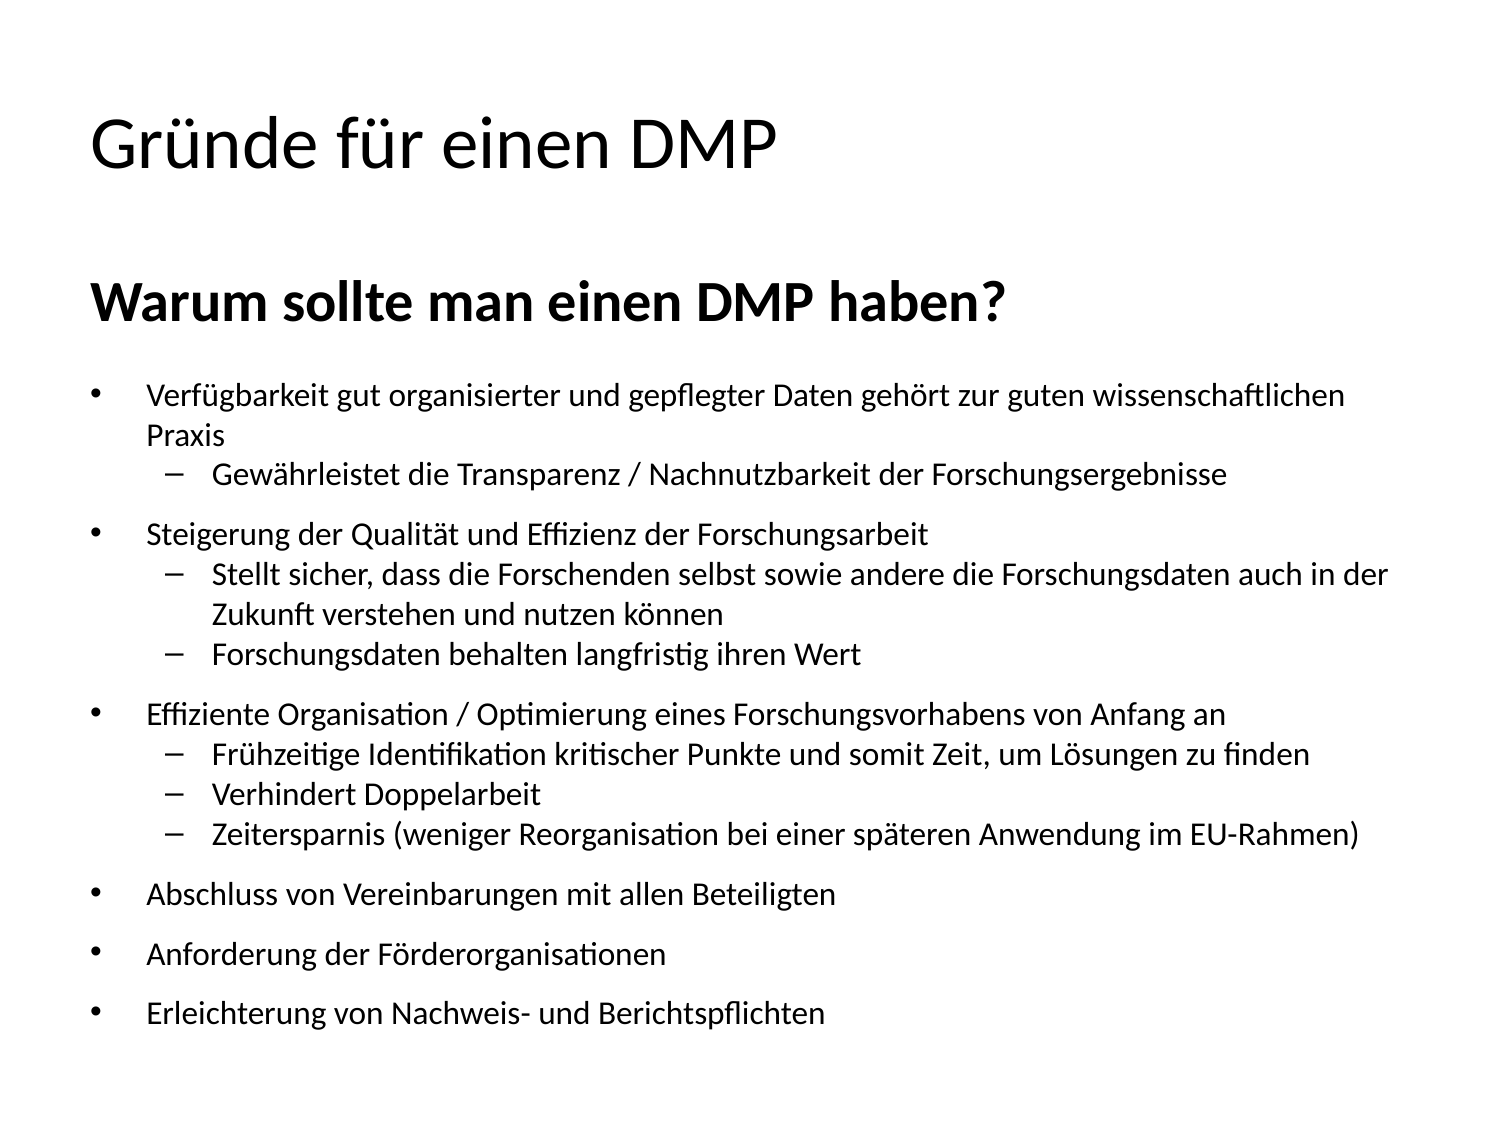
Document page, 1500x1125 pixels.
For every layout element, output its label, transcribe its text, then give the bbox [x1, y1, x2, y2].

list Warum sollte man einen DMP haben? Verfügbarkeit gut organisierter und gepflegter Daten gehört zur guten wissenschaftlichen Praxis Gewährleistet die Transparenz / Nachnutzbarkeit der Forschungsergebnisse Steigerung der Qualität und Effizienz der Forschungsarbeit Stellt sicher, dass die Forschenden selbst sowie andere die Forschungsdaten auch in der Zukunft verstehen und nutzen können Forschungsdaten behalten langfristig ihren Wert Effiziente Organisation / Optimierung eines Forschungsvorhabens von Anfang an Frühzeitige Identifikation kritischer Punkte und somit Zeit, um Lösungen zu finden Verhindert Doppelarbeit Zeitersparnis (weniger Reorganisation bei einer späteren Anwendung im EU-Rahmen) Abschluss von Vereinbarungen mit allen Beteiligten Anforderung der Förderorganisationen Erleichterung von Nachweis- und Berichtspflichten [75, 255, 1425, 1040]
title Gründe für einen DMP [75, 45, 1425, 233]
